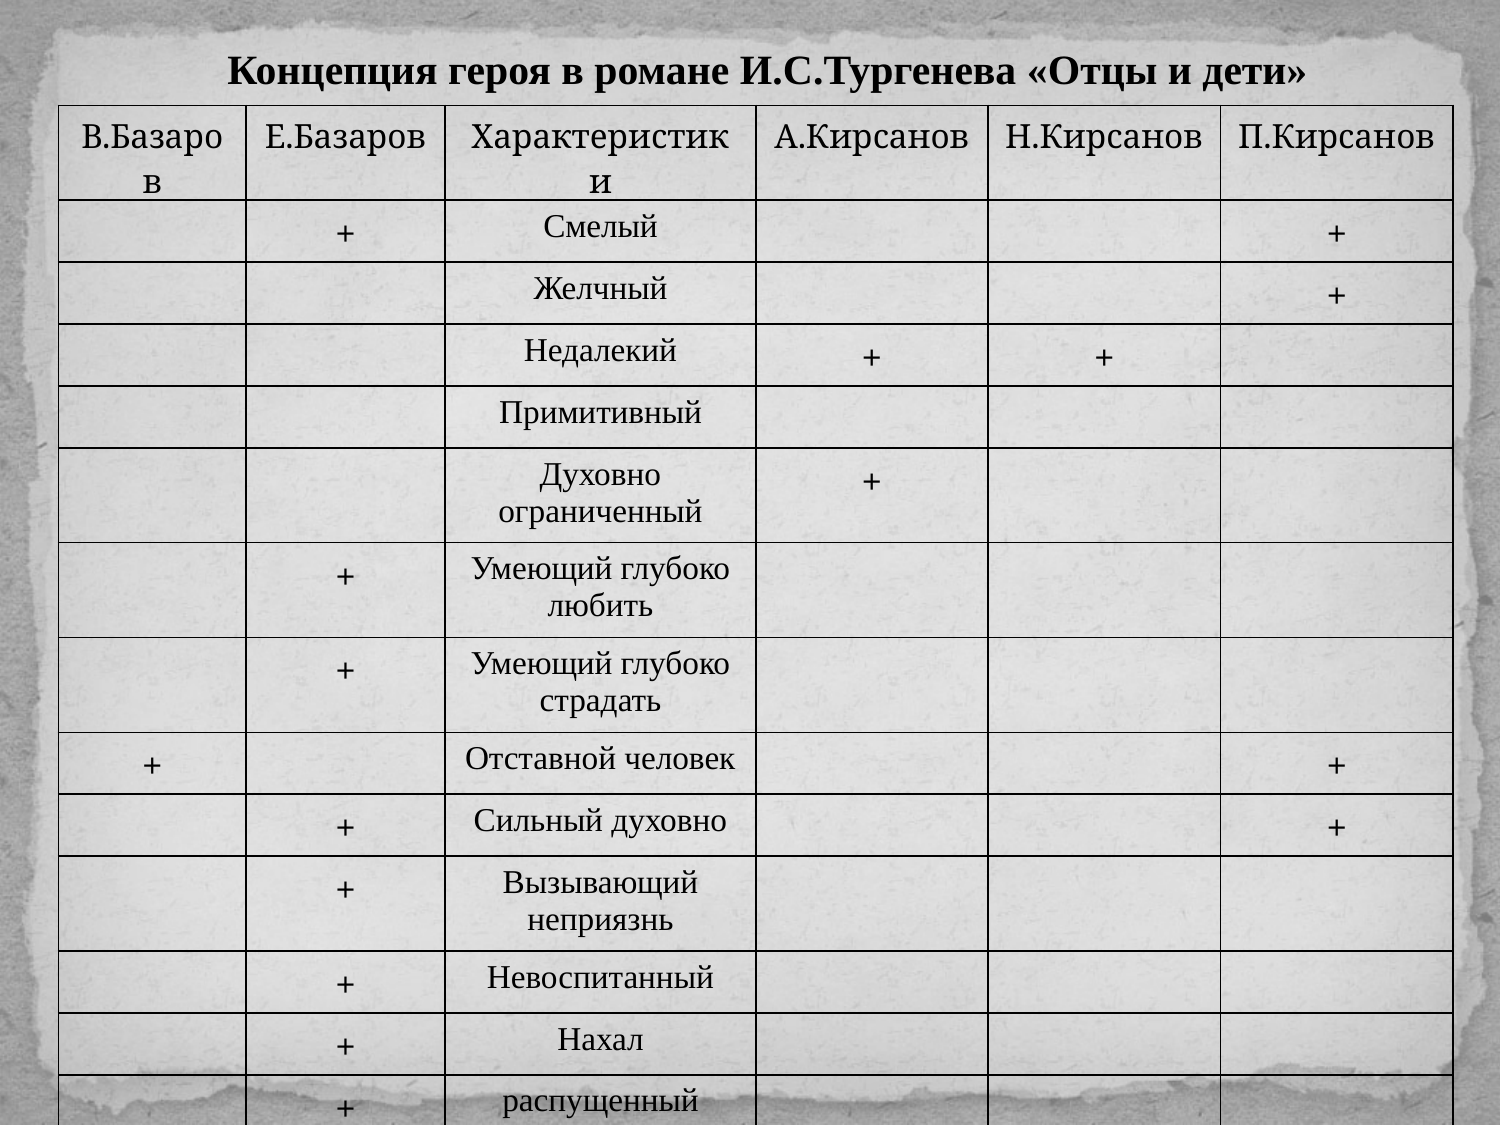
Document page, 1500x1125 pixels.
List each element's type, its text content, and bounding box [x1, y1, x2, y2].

table_cell [757, 638, 987, 732]
table_cell Духовно ограниченный [446, 449, 755, 542]
table_cell + [247, 795, 444, 855]
table_cell [989, 263, 1220, 323]
table_cell + [247, 1076, 444, 1125]
table_cell [59, 449, 245, 542]
text_box Концепция героя в романе И.С.Тургенева «Отцы и дети» [140, 35, 1395, 100]
table_cell [757, 263, 987, 323]
table_cell [59, 387, 245, 447]
table_cell Смелый [446, 201, 755, 261]
table_cell [1221, 857, 1452, 950]
table_cell [757, 952, 987, 1012]
table_cell [989, 1076, 1220, 1125]
table_cell [757, 543, 987, 637]
table_cell [989, 449, 1220, 542]
table_cell [757, 733, 987, 793]
table_cell [757, 1076, 987, 1125]
table_cell [757, 795, 987, 855]
table_cell + [1221, 263, 1452, 323]
table_cell Сильный духовно [446, 795, 755, 855]
table_cell [59, 1076, 245, 1125]
table_cell [59, 201, 245, 261]
table_cell [1221, 543, 1452, 637]
table_cell [989, 638, 1220, 732]
table_cell Умеющий глубоко страдать [446, 638, 755, 732]
table_cell + [1221, 795, 1452, 855]
table_cell Нахал [446, 1014, 755, 1074]
table_cell [1221, 952, 1452, 1012]
table_cell [1221, 1076, 1452, 1125]
table_cell Невоспитанный [446, 952, 755, 1012]
table_cell [989, 795, 1220, 855]
table_cell распущенный [446, 1076, 755, 1125]
table_cell [1221, 325, 1452, 385]
table_cell Примитивный [446, 387, 755, 447]
table_cell + [989, 325, 1220, 385]
table_cell Вызывающий неприязнь [446, 857, 755, 950]
table_cell [59, 1014, 245, 1074]
table_cell [247, 733, 444, 793]
table_cell [1221, 387, 1452, 447]
table_header В.Базаров [59, 106, 245, 199]
table_cell [989, 1014, 1220, 1074]
table_cell + [1221, 201, 1452, 261]
table_cell [989, 952, 1220, 1012]
table_cell Умеющий глубоко любить [446, 543, 755, 637]
table_cell [989, 387, 1220, 447]
table_cell [1221, 449, 1452, 542]
table_cell + [59, 733, 245, 793]
table_cell + [247, 543, 444, 637]
table_cell Недалекий [446, 325, 755, 385]
table_cell [59, 543, 245, 637]
table_cell [247, 263, 444, 323]
table_cell Желчный [446, 263, 755, 323]
table_cell [757, 201, 987, 261]
table_header П.Кирсанов [1221, 106, 1452, 199]
table_cell [59, 795, 245, 855]
table_cell + [247, 857, 444, 950]
table_cell + [757, 325, 987, 385]
table_cell [247, 387, 444, 447]
table_cell + [1221, 733, 1452, 793]
table_cell [59, 952, 245, 1012]
table_cell [989, 733, 1220, 793]
table_cell + [247, 638, 444, 732]
table_cell Отставной человек [446, 733, 755, 793]
table_cell [757, 857, 987, 950]
table_header Е.Базаров [247, 106, 444, 199]
table_cell [59, 263, 245, 323]
table_cell + [247, 201, 444, 261]
table_cell [59, 638, 245, 732]
table_cell + [247, 952, 444, 1012]
table_header Н.Кирсанов [989, 106, 1220, 199]
table_cell [1221, 638, 1452, 732]
table_cell [59, 857, 245, 950]
table_cell [247, 449, 444, 542]
table_cell + [247, 1014, 444, 1074]
table_cell [757, 1014, 987, 1074]
table_cell [59, 325, 245, 385]
table_cell [989, 201, 1220, 261]
table_cell [1221, 1014, 1452, 1074]
table_header Характеристики [446, 106, 755, 199]
table_cell [757, 387, 987, 447]
table_cell [989, 857, 1220, 950]
table_cell [247, 325, 444, 385]
table_header А.Кирсанов [757, 106, 987, 199]
table_cell + [757, 449, 987, 542]
table_cell [989, 543, 1220, 637]
